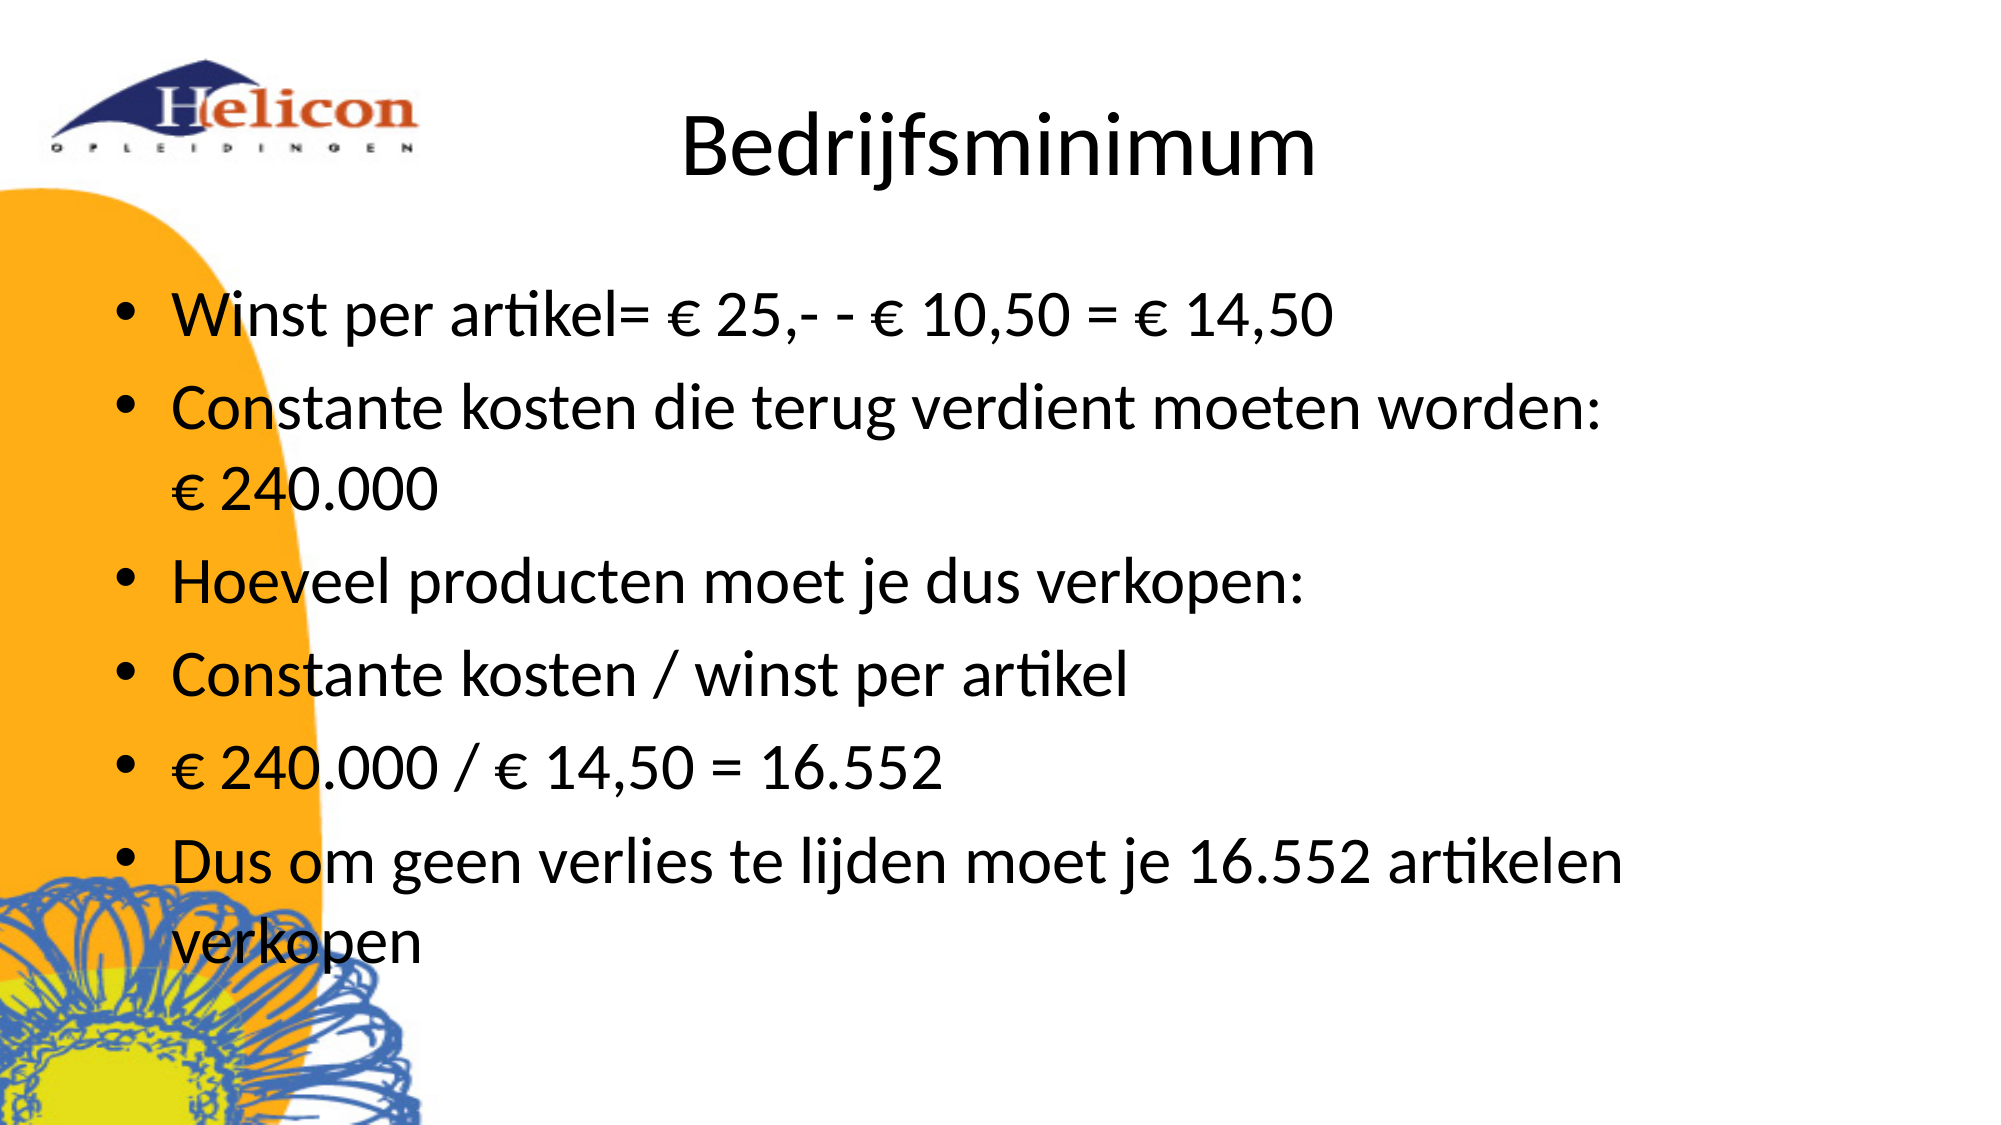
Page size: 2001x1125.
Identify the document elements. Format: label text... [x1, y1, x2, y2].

picture [0, 0, 2001, 1125]
list Winst per artikel= € 25,- - € 10,50 = € 14,50 Constante kosten die terug verdient moeten worden: € 240.000 Hoeveel producten moet je dus verkopen: Constante kosten / winst per artikel € 240.000 / € 14,50 = 16.552 Dus om geen verlies te lijden moet je 16.552 artikelen verkopen [99, 262, 1900, 1005]
title Bedrijfsminimum [99, 45, 1900, 233]
